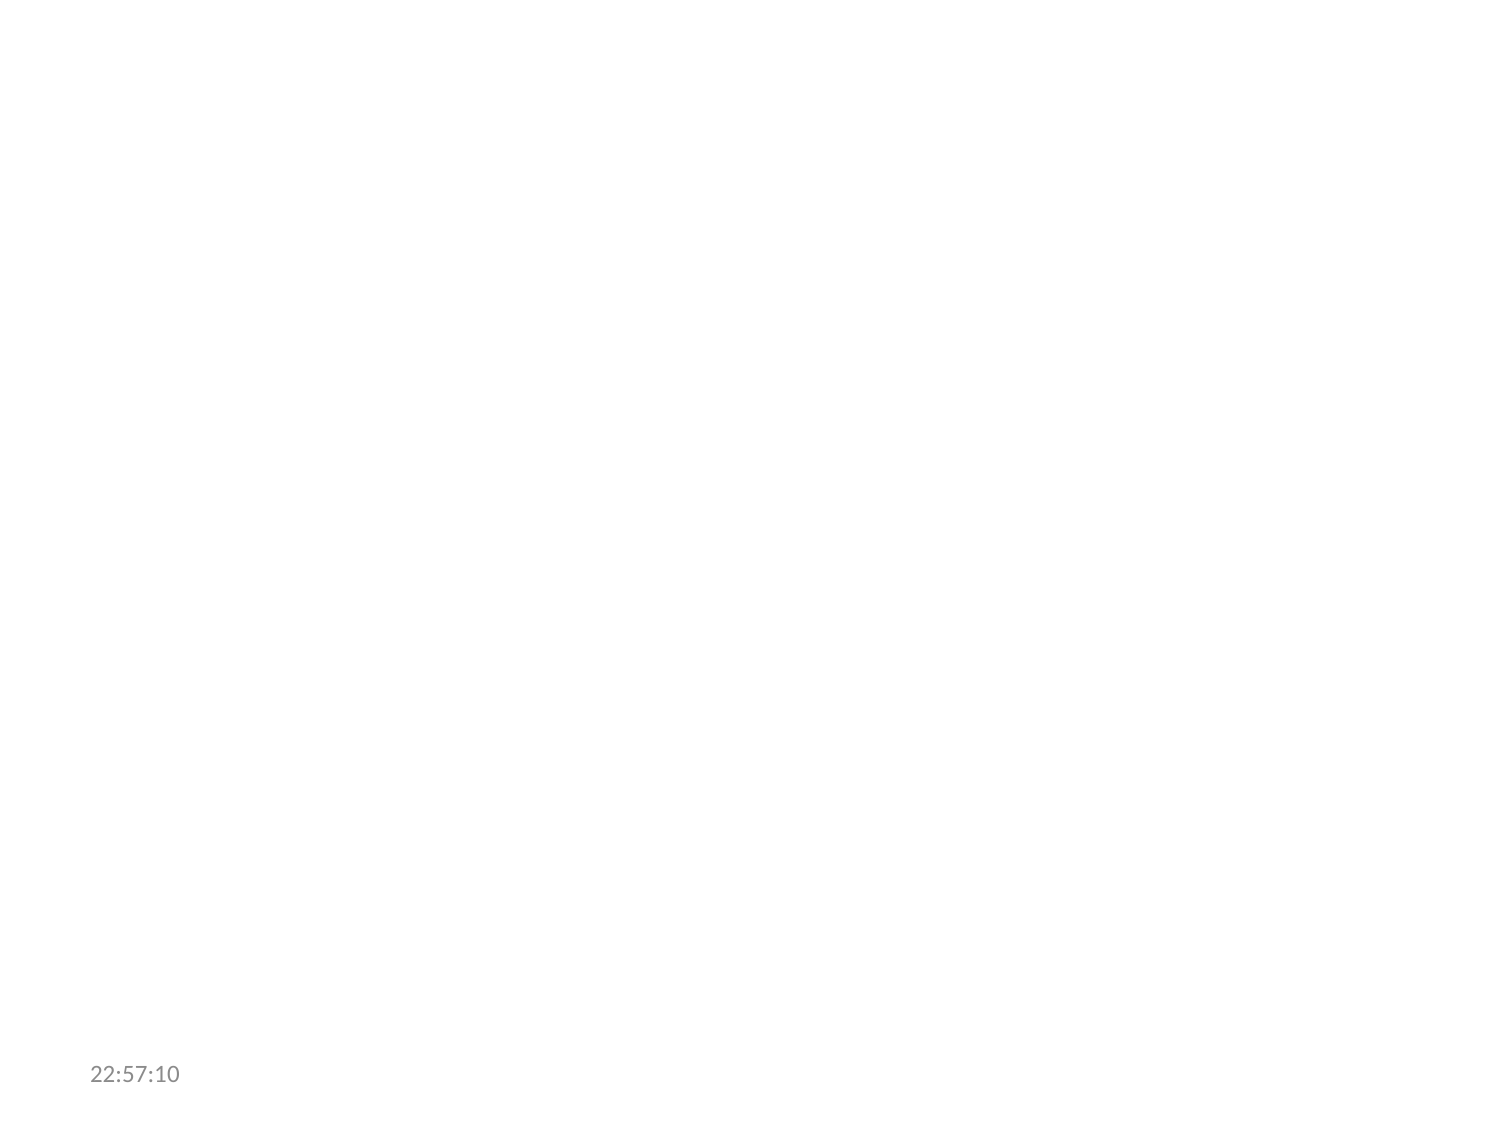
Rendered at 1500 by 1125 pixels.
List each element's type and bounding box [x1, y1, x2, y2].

slide_number [75, 1042, 425, 1103]
